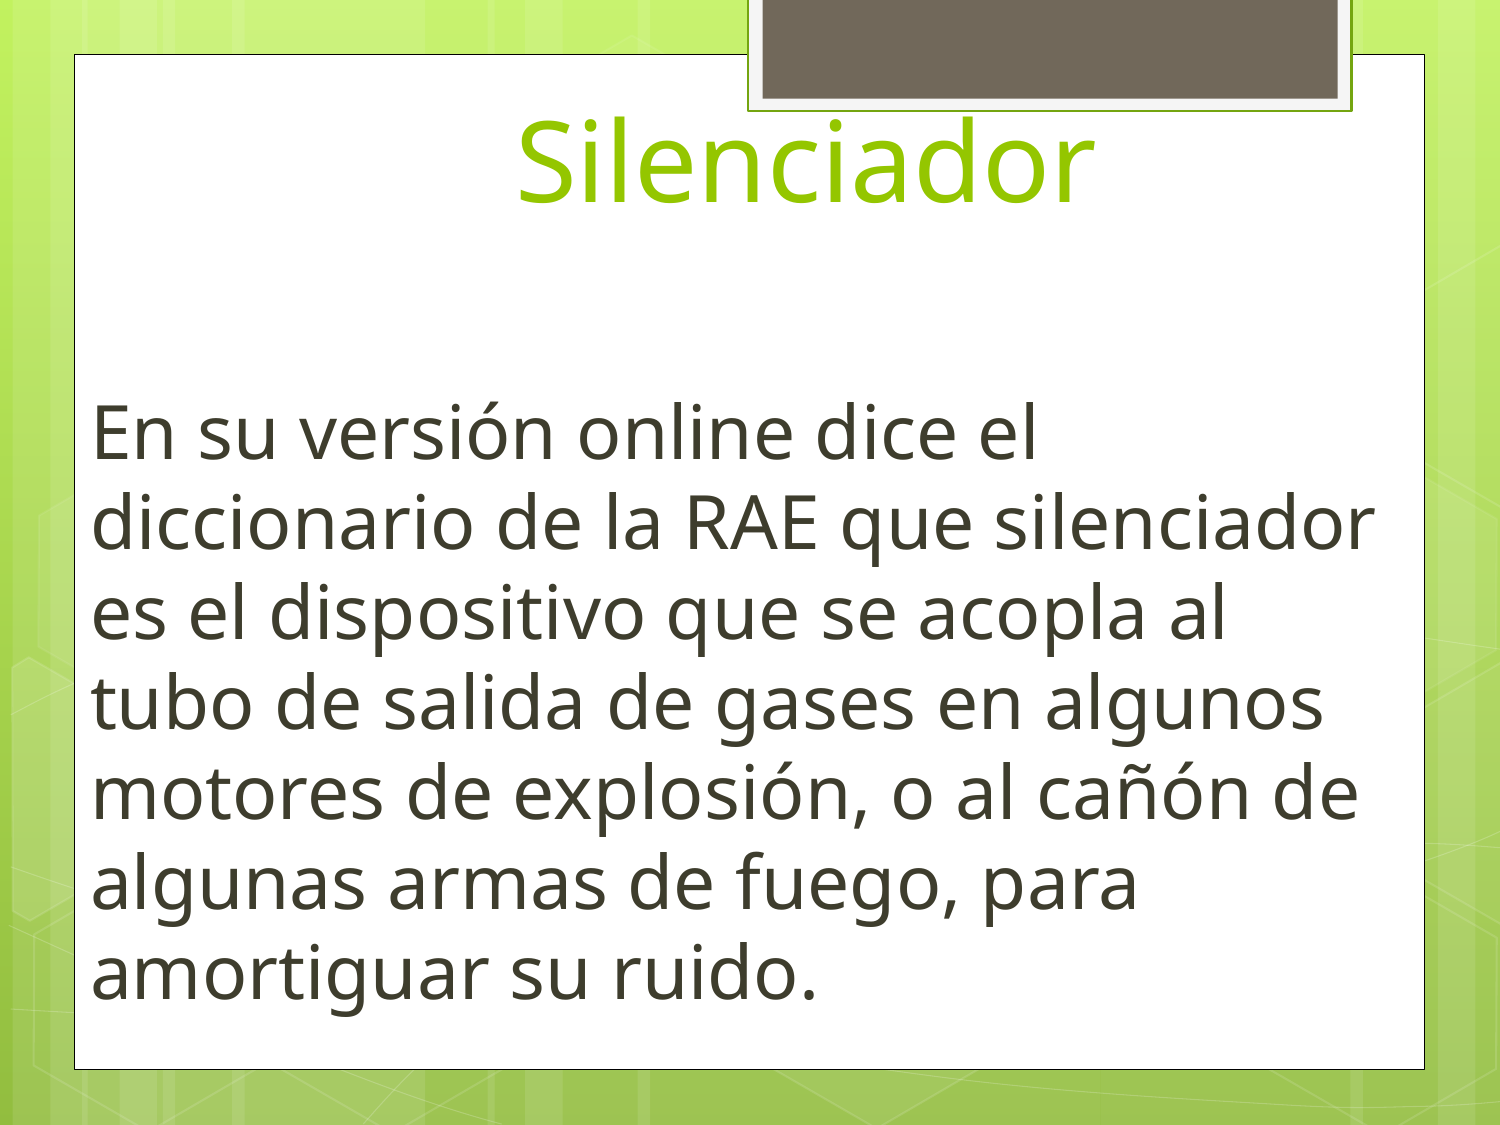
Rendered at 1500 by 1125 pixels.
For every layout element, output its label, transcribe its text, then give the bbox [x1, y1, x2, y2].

list En su versión online dice el diccionario de la RAE que silenciador es el dispositivo que se acopla al tubo de salida de gases en algunos motores de explosión, o al cañón de algunas armas de fuego, para amortiguar su ruido. [75, 212, 1425, 1088]
title Silenciador [24, 45, 1463, 233]
